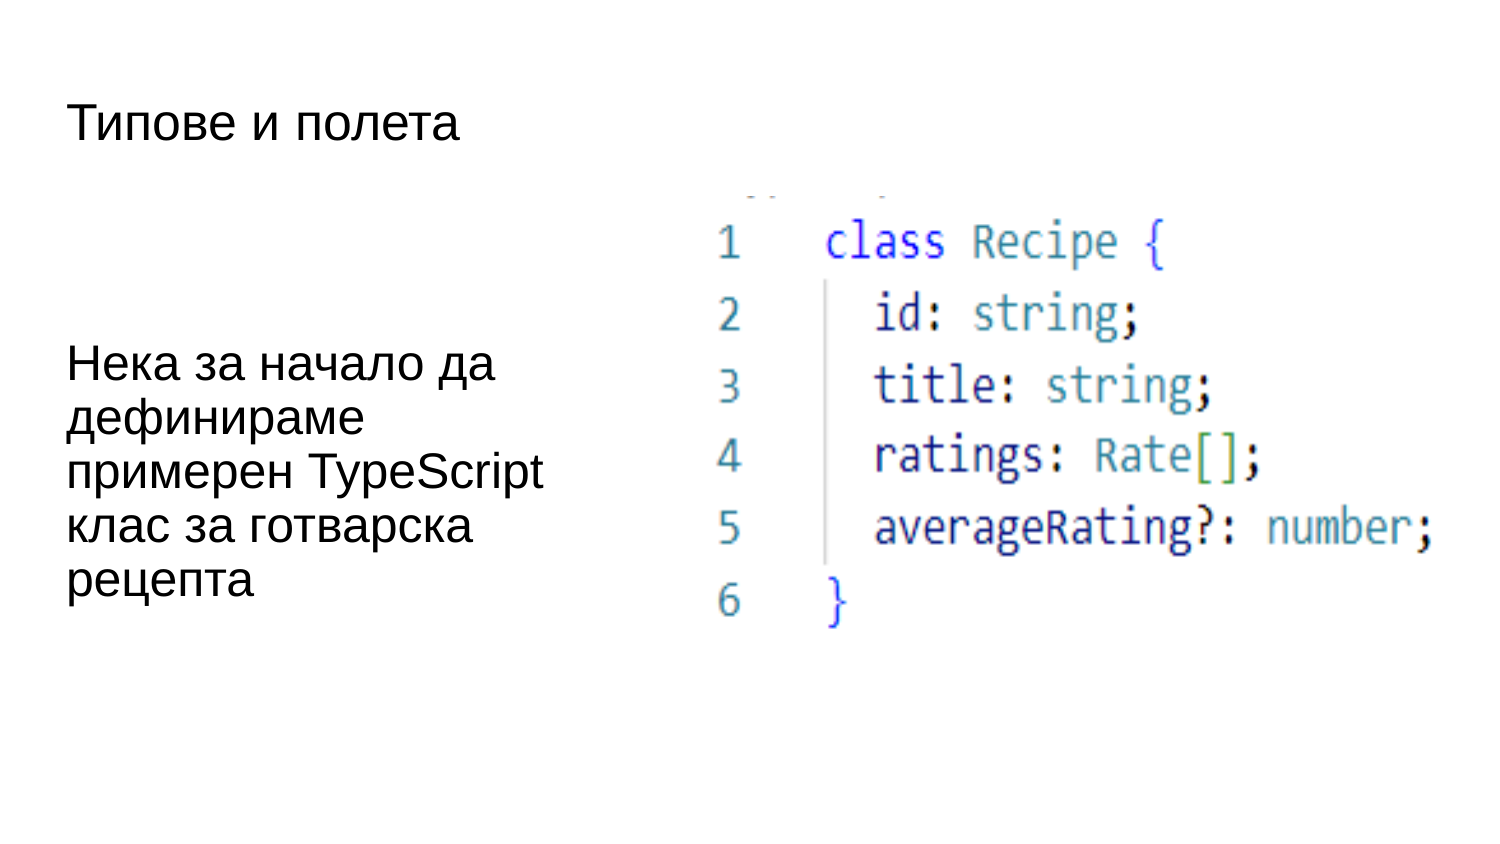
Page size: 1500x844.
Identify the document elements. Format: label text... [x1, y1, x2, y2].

list Нека за начало да дефинираме примерен TypeScript клас за готварска рецепта [51, 322, 608, 682]
title Типове и полета [51, 72, 582, 167]
picture [702, 196, 1450, 648]
